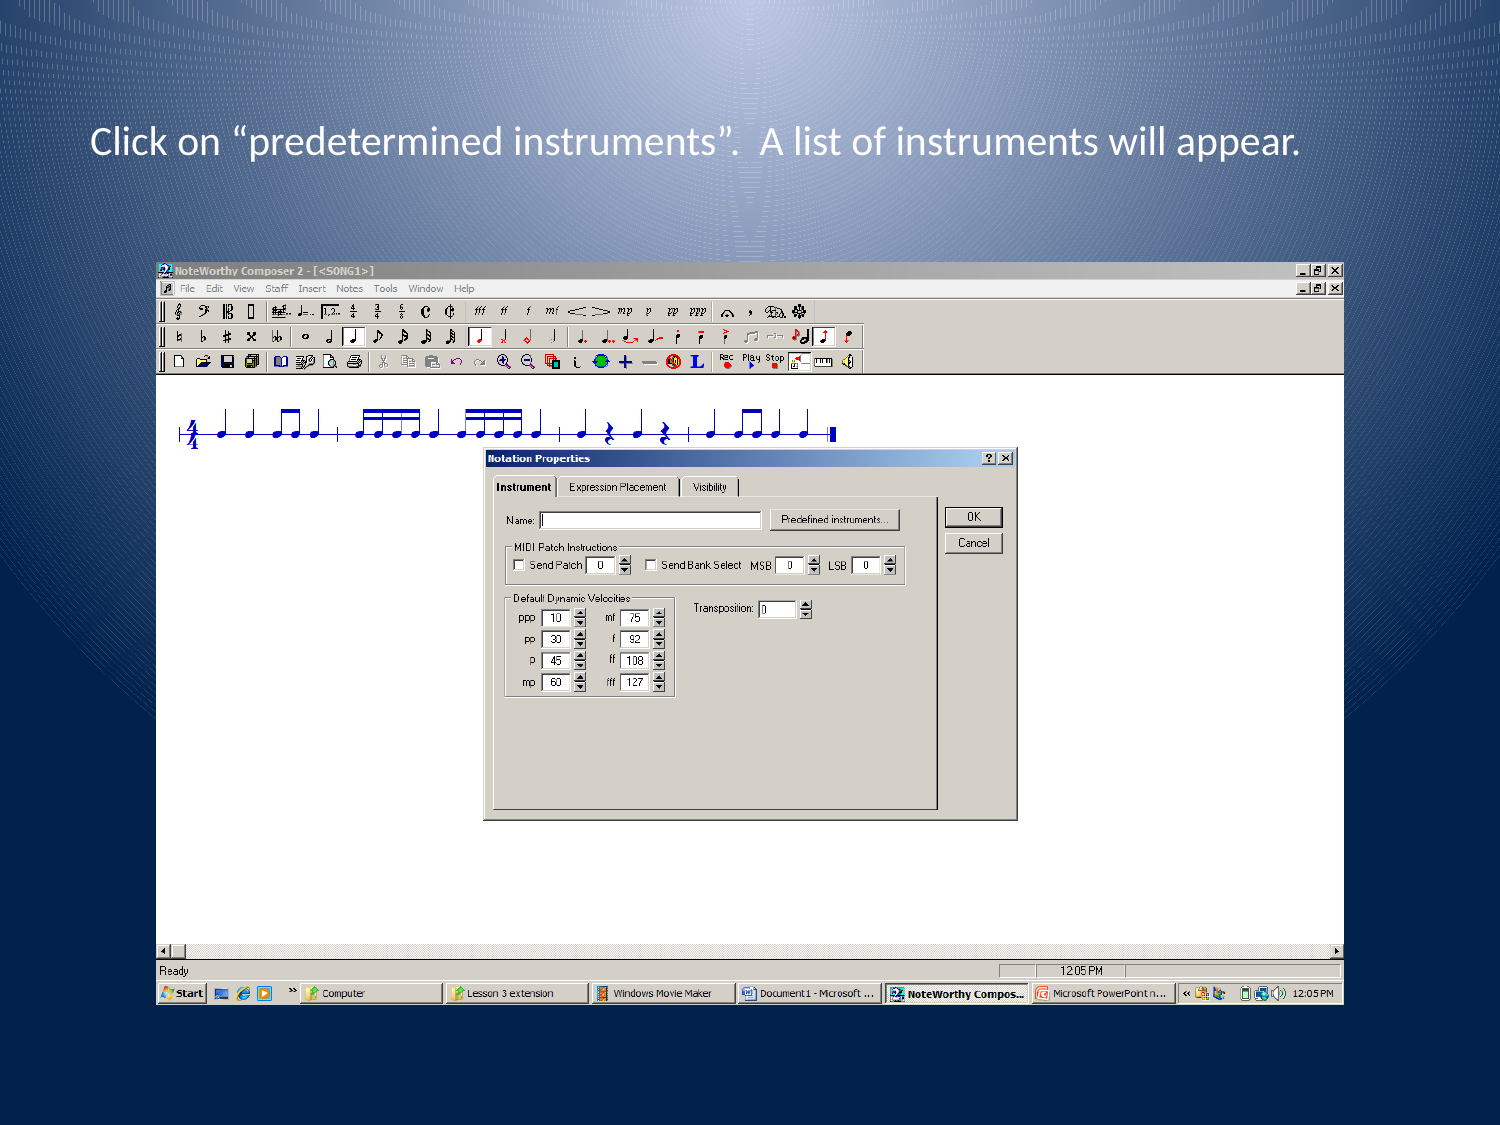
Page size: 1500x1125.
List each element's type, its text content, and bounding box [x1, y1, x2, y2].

title Click on “predetermined instruments”. A list of instruments will appear. [75, 45, 1425, 233]
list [155, 262, 1345, 1006]
